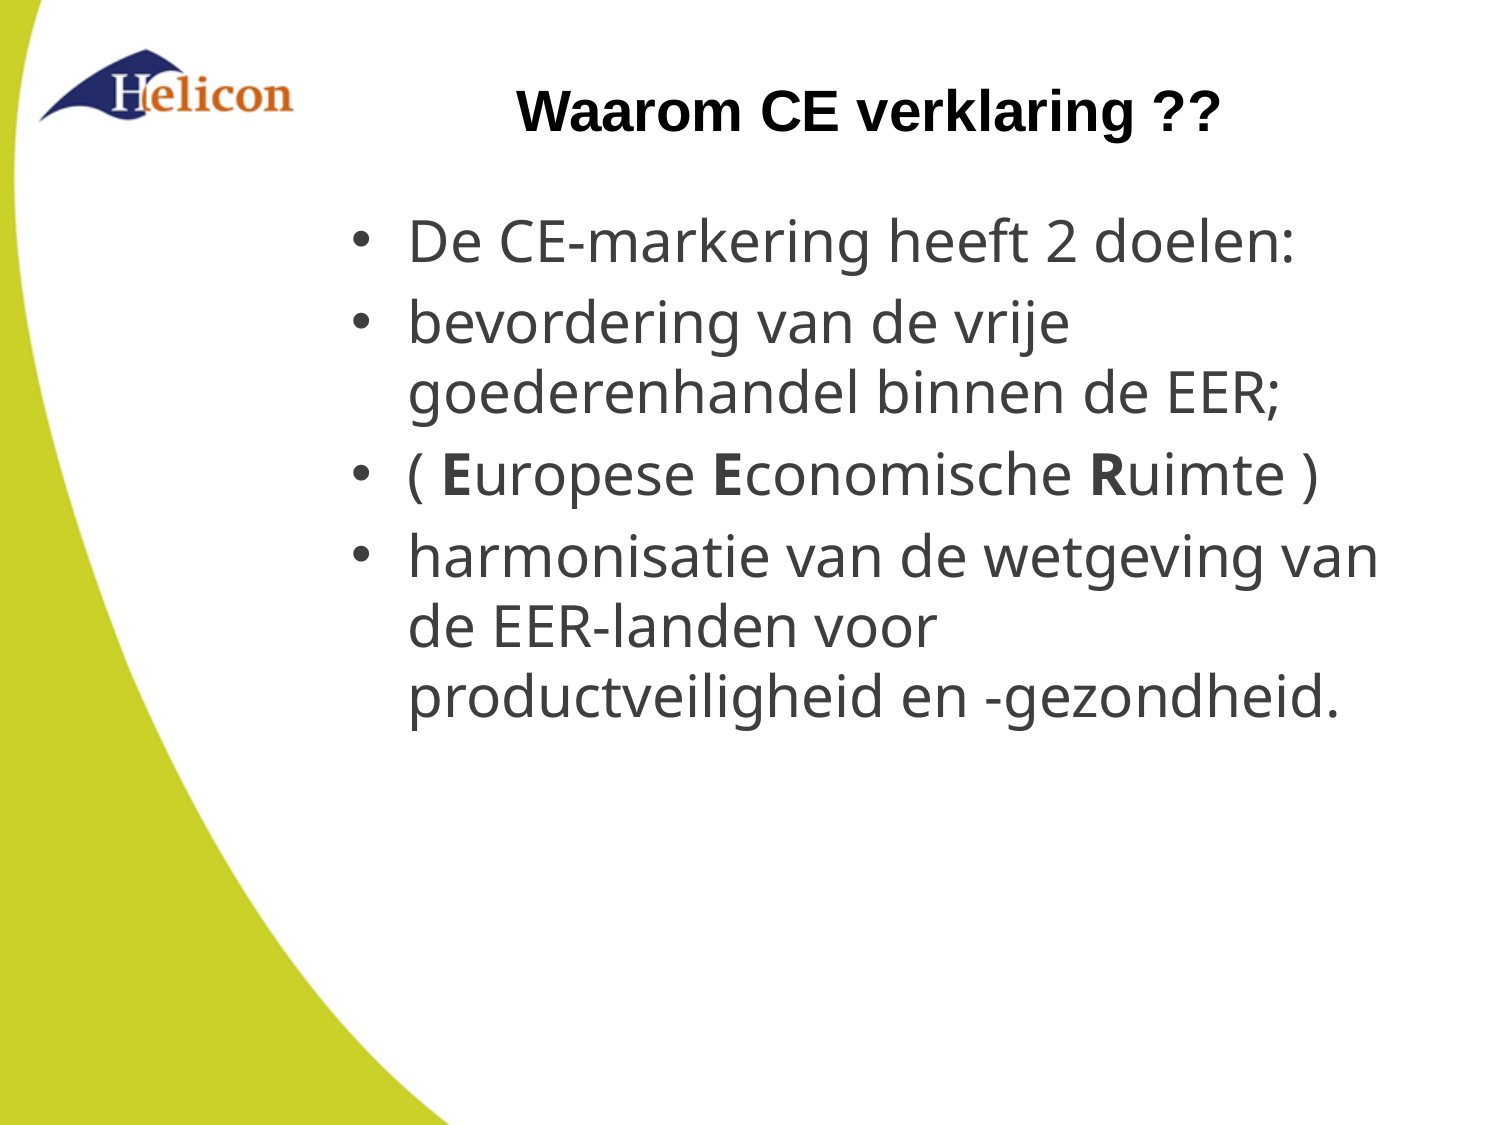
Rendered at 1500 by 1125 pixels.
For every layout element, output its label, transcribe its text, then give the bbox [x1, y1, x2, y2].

title Waarom CE verklaring ?? [324, 54, 1415, 161]
list De CE-markering heeft 2 doelen: bevordering van de vrije goederenhandel binnen de EER; ( Europese Economische Ruimte ) harmonisatie van de wetgeving van de EER-landen voor productveiligheid en -gezondheid. [336, 196, 1425, 1005]
picture [0, 0, 1500, 1125]
